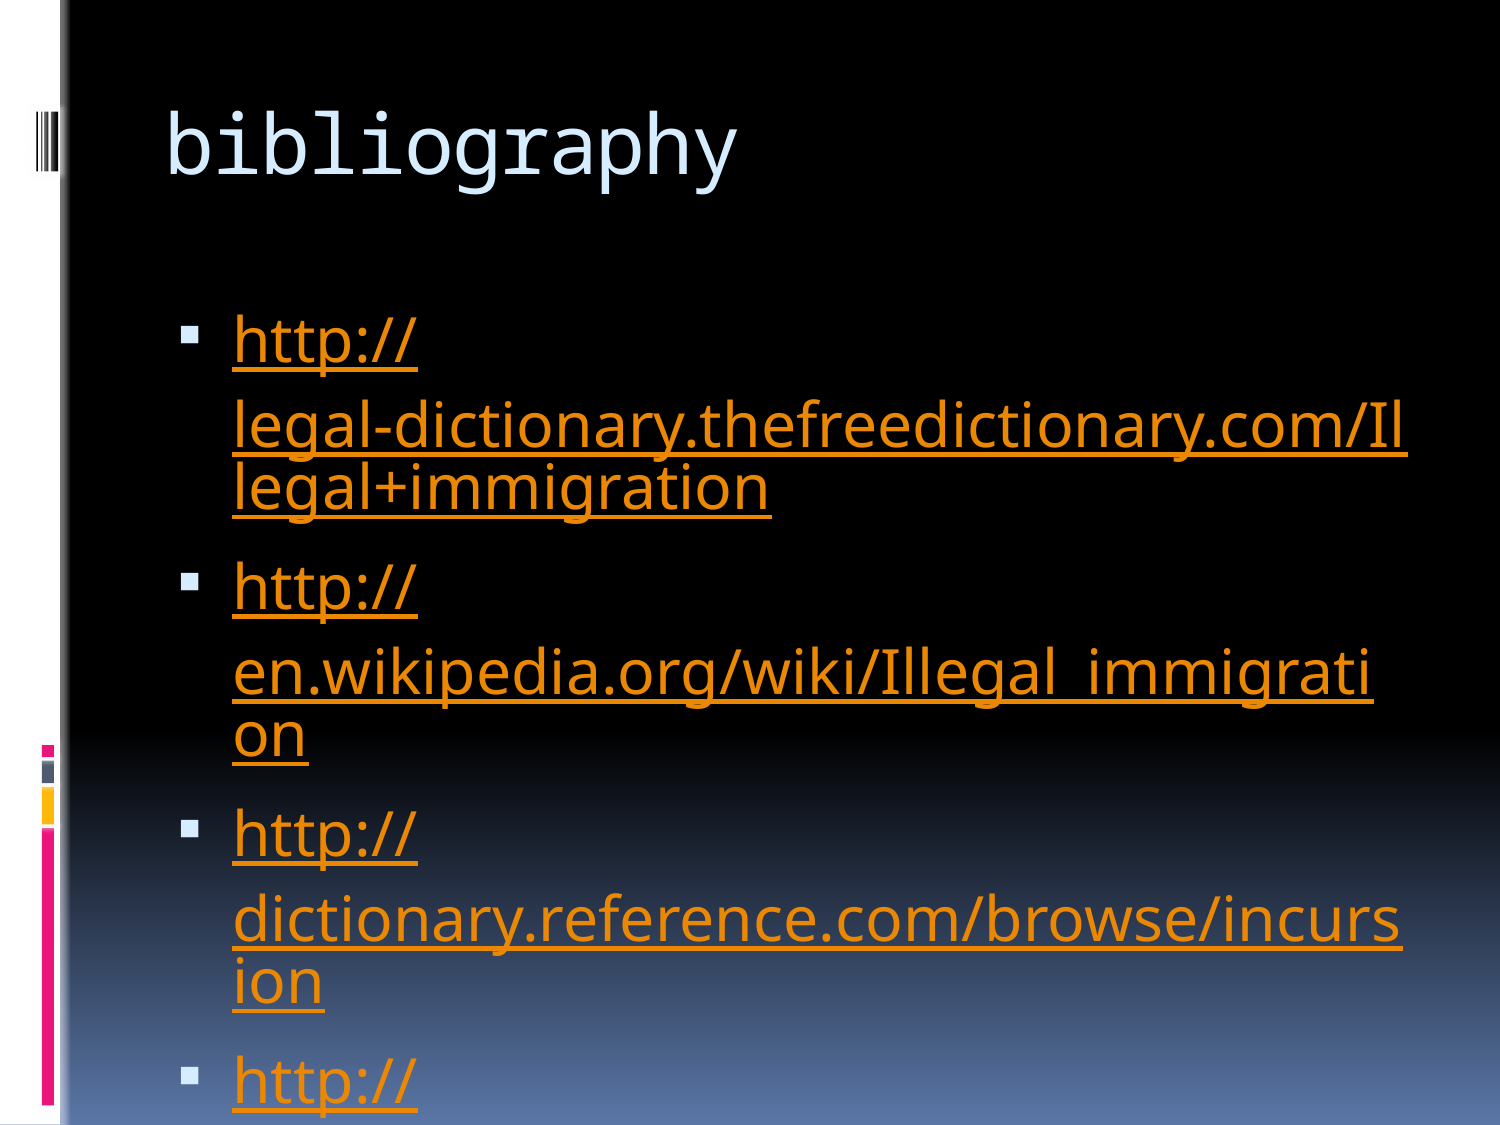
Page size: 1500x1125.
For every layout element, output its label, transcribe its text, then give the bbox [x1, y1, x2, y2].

list http://legal-dictionary.thefreedictionary.com/Illegal+immigration http://en.wikipedia.org/wiki/Illegal_immigration http://dictionary.reference.com/browse/incursion http://www.usimmigrationsupport.org/illegal-immigration.html [150, 292, 1425, 1043]
title bibliography [150, 83, 1425, 234]
